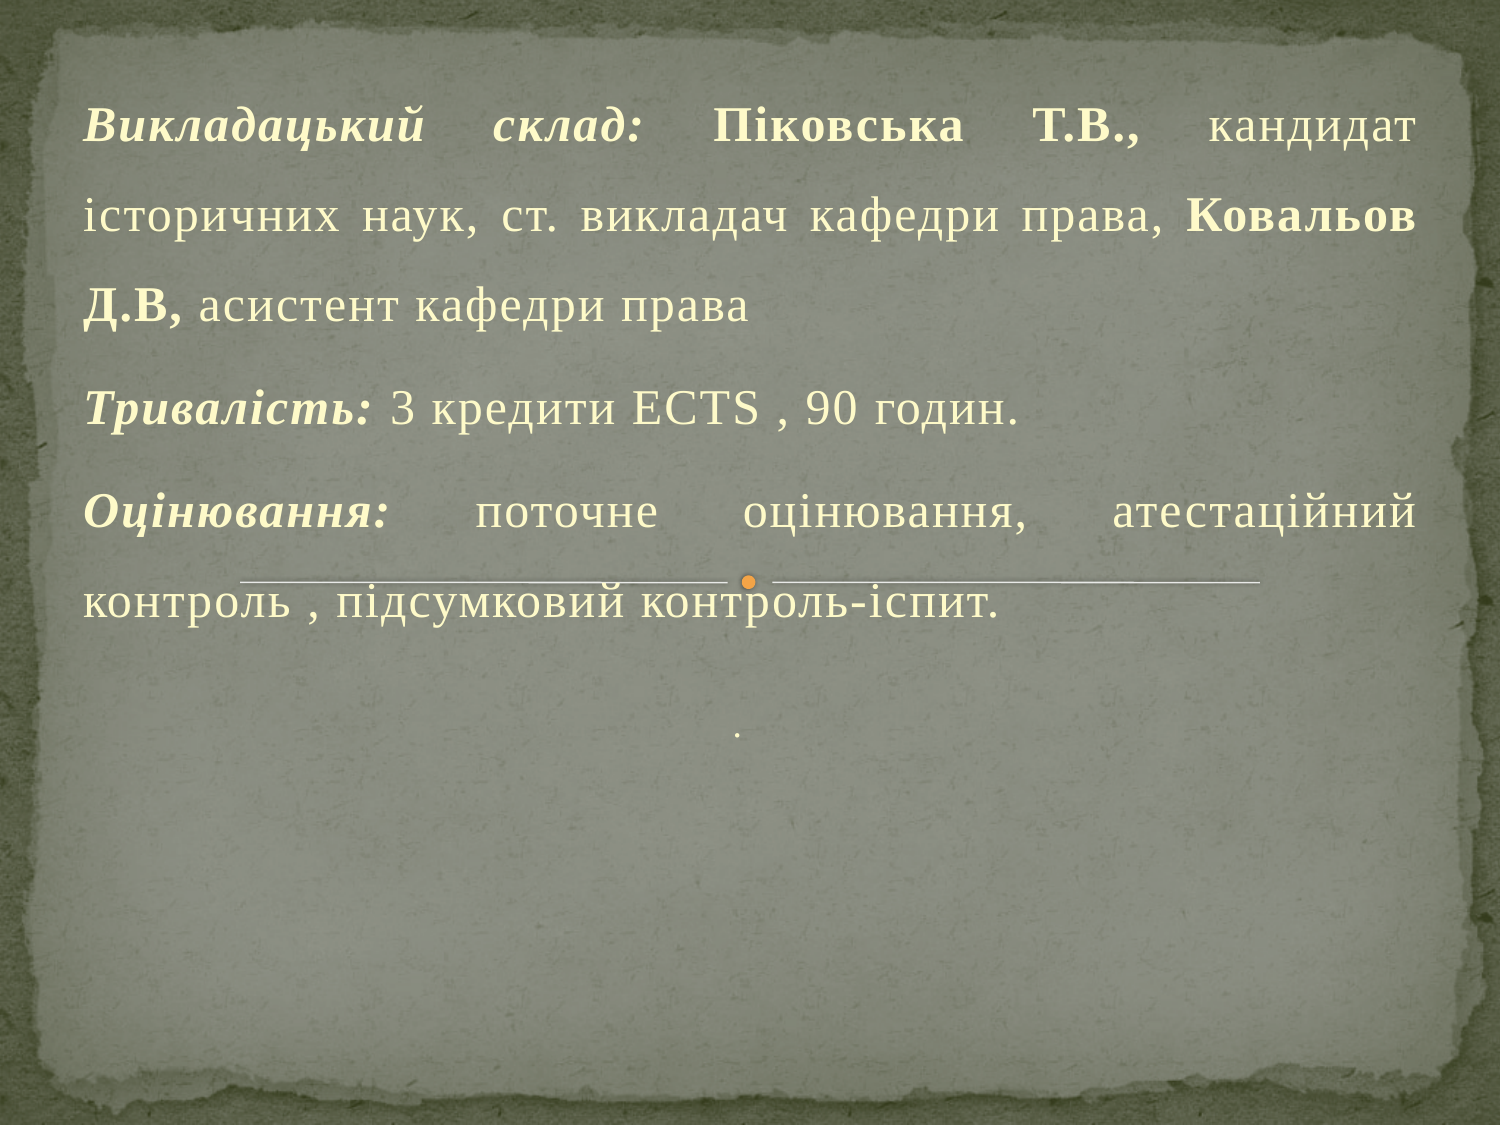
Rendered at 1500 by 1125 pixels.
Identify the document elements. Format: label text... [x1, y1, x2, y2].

subtitle Викладацький склад: Піковська Т.В., кандидат історичних наук, ст. викладач кафедри права, Ковальов Д.В, асистент кафедри права Тривалість: 3 кредити ЕСТS , 90 годин. Оцінювання: поточне оцінювання, атестаційний контроль , підсумковий контроль-іспит. . [41, 54, 1436, 1094]
